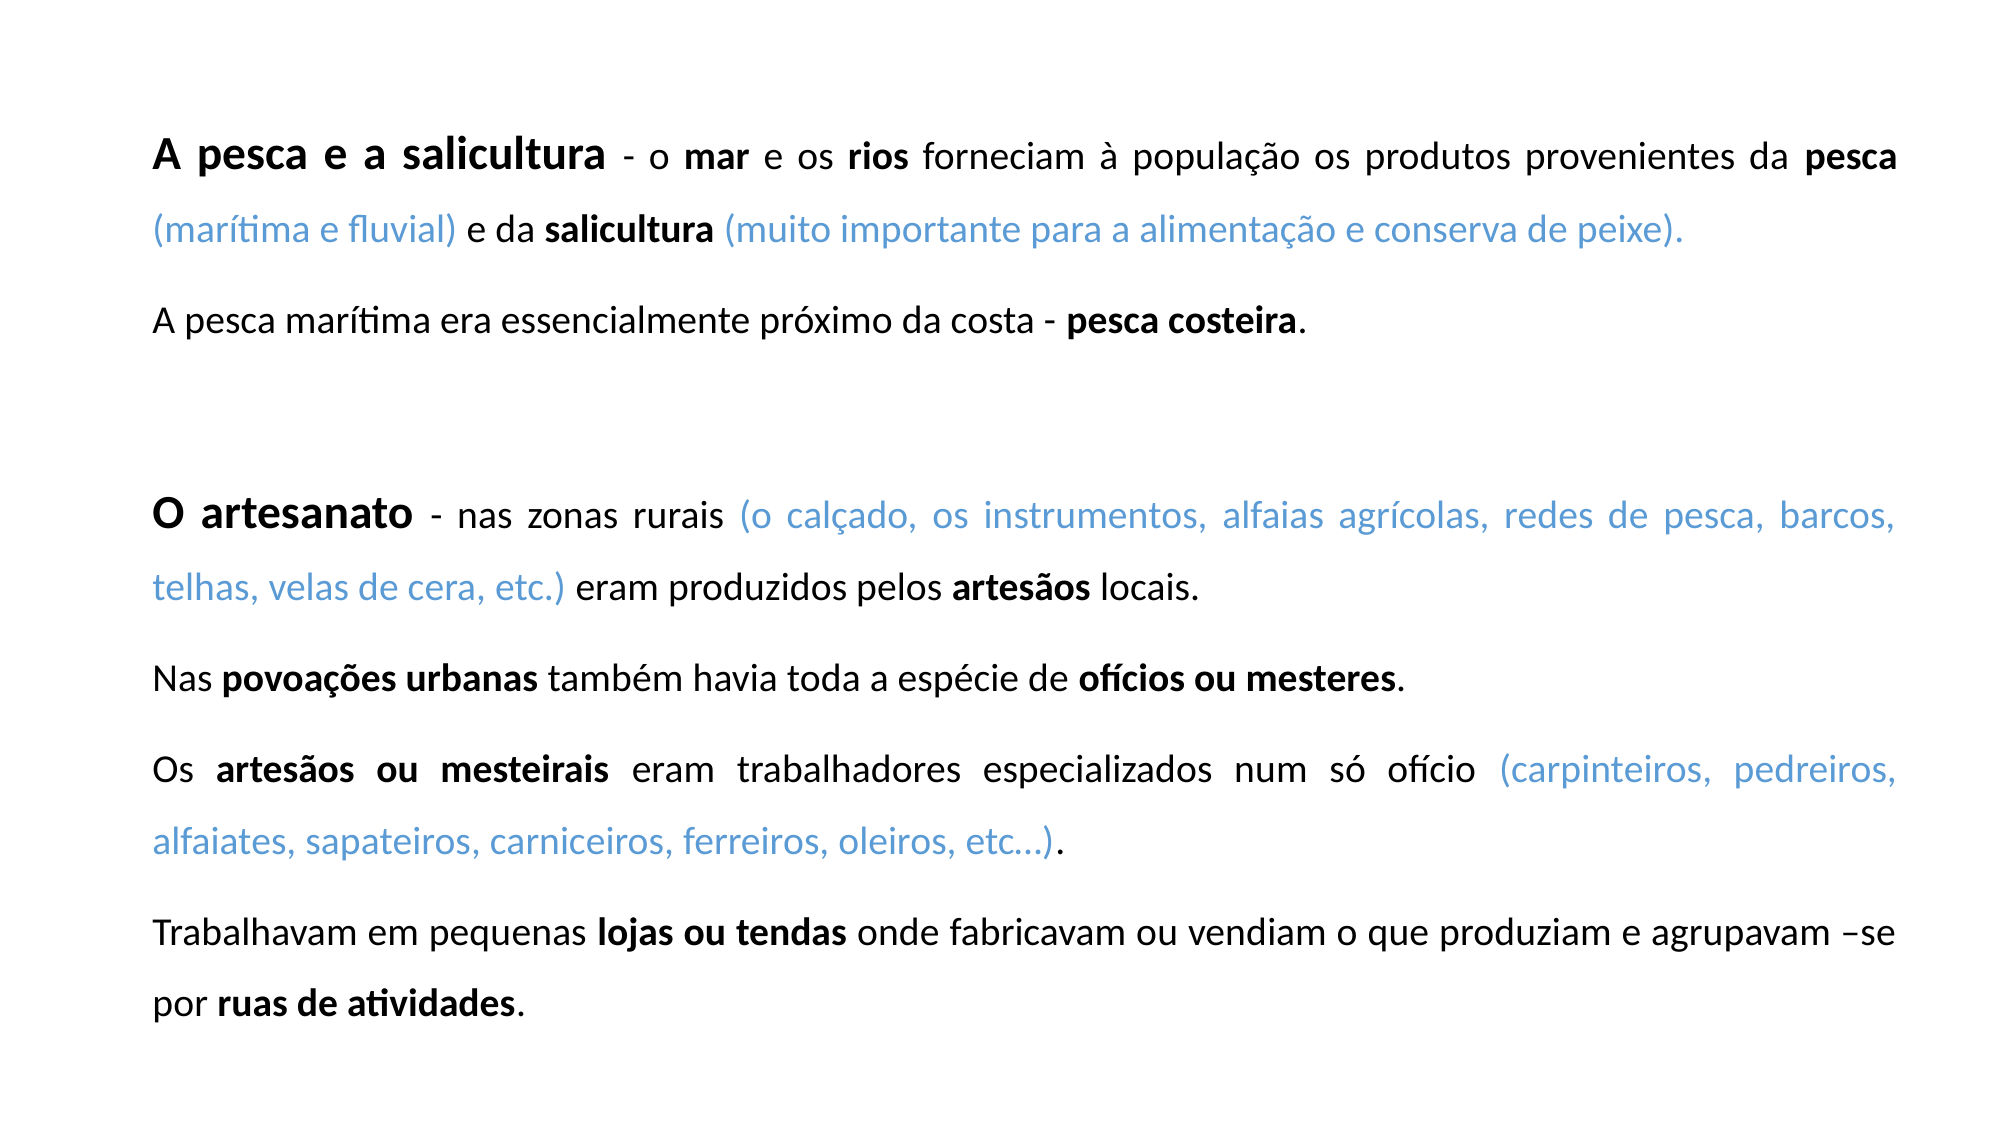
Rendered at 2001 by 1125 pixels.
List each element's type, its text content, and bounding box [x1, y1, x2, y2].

list A pesca e a salicultura - o mar e os rios forneciam à população os produtos provenientes da pesca (marítima e fluvial) e da salicultura (muito importante para a alimentação e conserva de peixe). A pesca marítima era essencialmente próximo da costa - pesca costeira. O artesanato - nas zonas rurais (o calçado, os instrumentos, alfaias agrícolas, redes de pesca, barcos, telhas, velas de cera, etc.) eram produzidos pelos artesãos locais. Nas povoações urbanas também havia toda a espécie de ofícios ou mesteres. Os artesãos ou mesteirais eram trabalhadores especializados num só ofício (carpinteiros, pedreiros, alfaiates, sapateiros, carniceiros, ferreiros, oleiros, etc…). Trabalhavam em pequenas lojas ou tendas onde fabricavam ou vendiam o que produziam e agrupavam –se por ruas de atividades. [137, 86, 1913, 1033]
